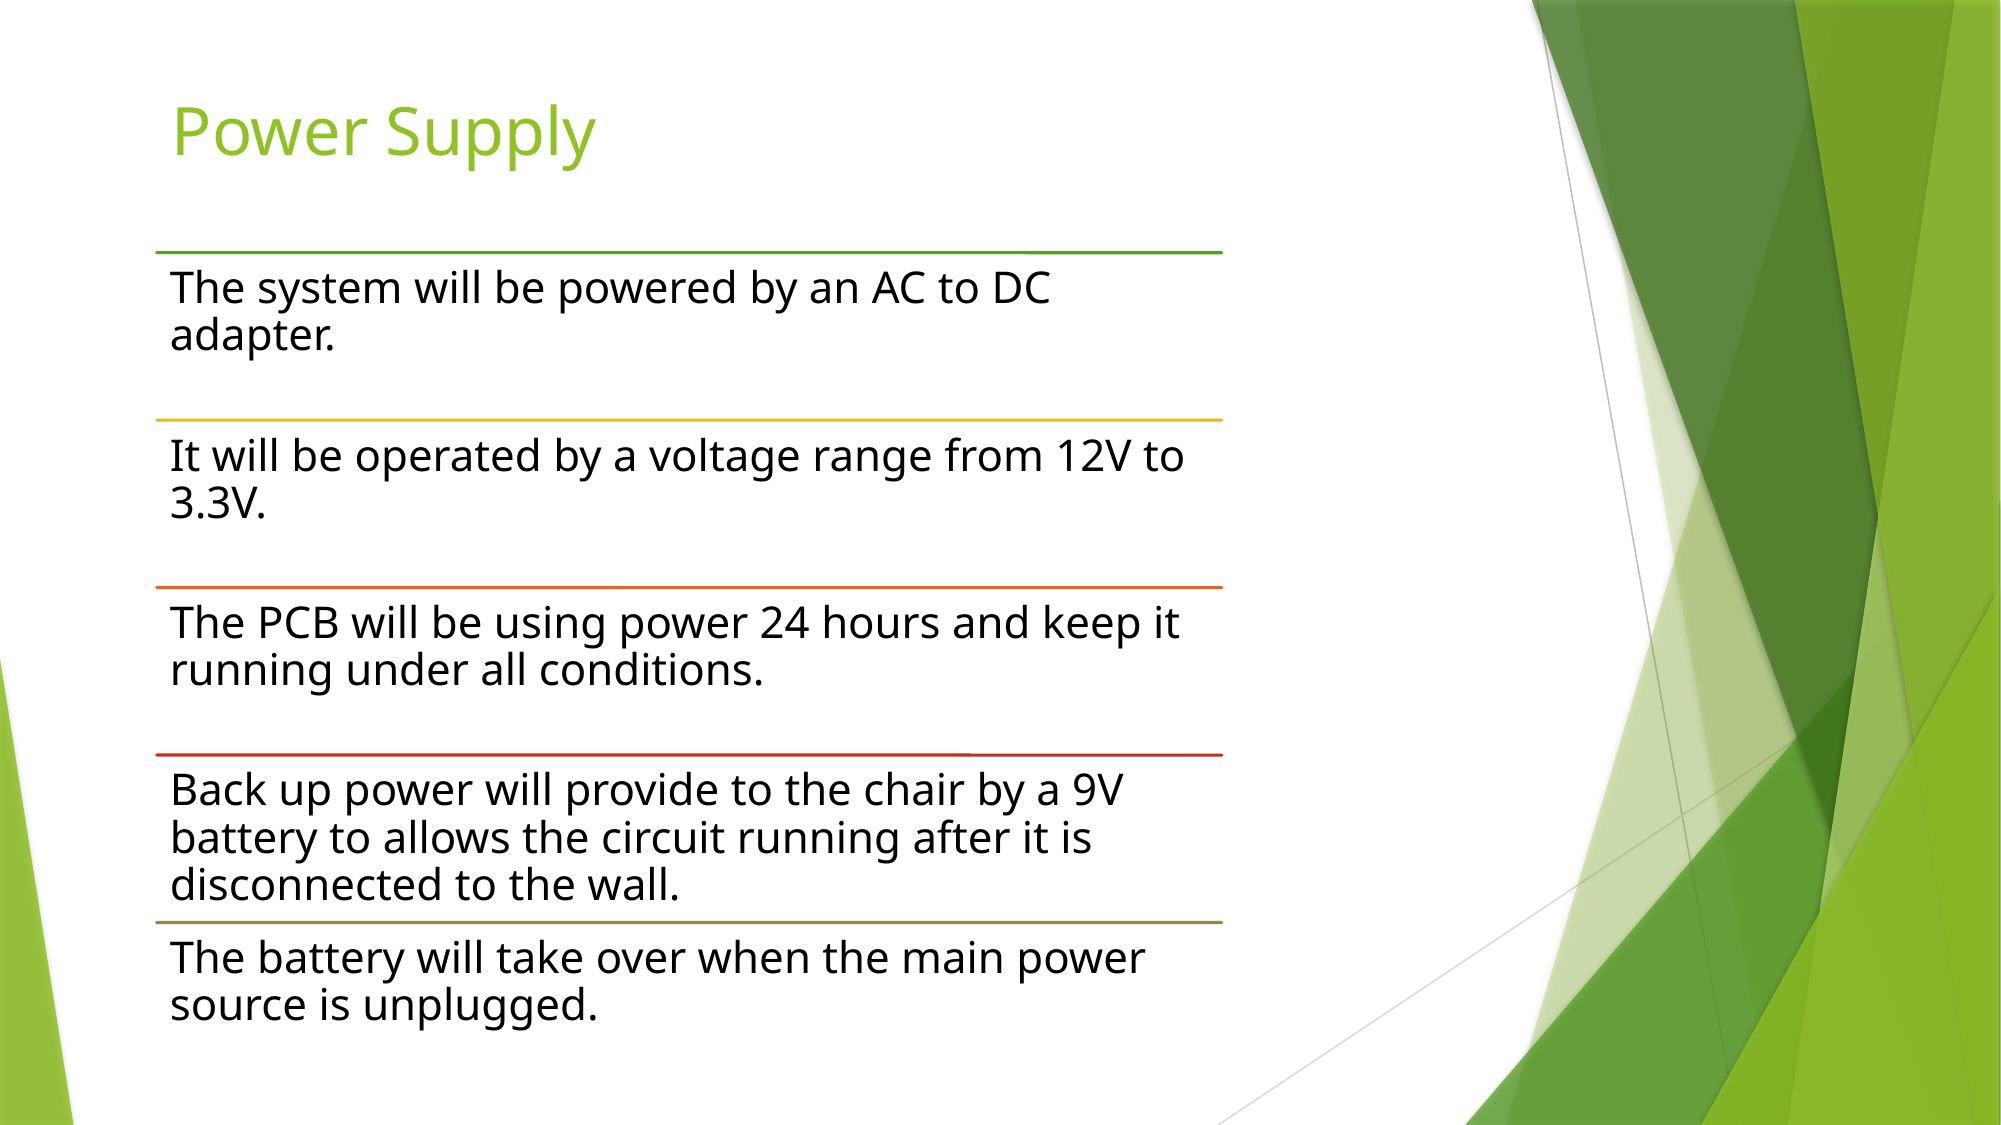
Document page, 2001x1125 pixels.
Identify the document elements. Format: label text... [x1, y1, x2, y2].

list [156, 251, 1223, 1091]
title Power Supply [156, 81, 653, 219]
